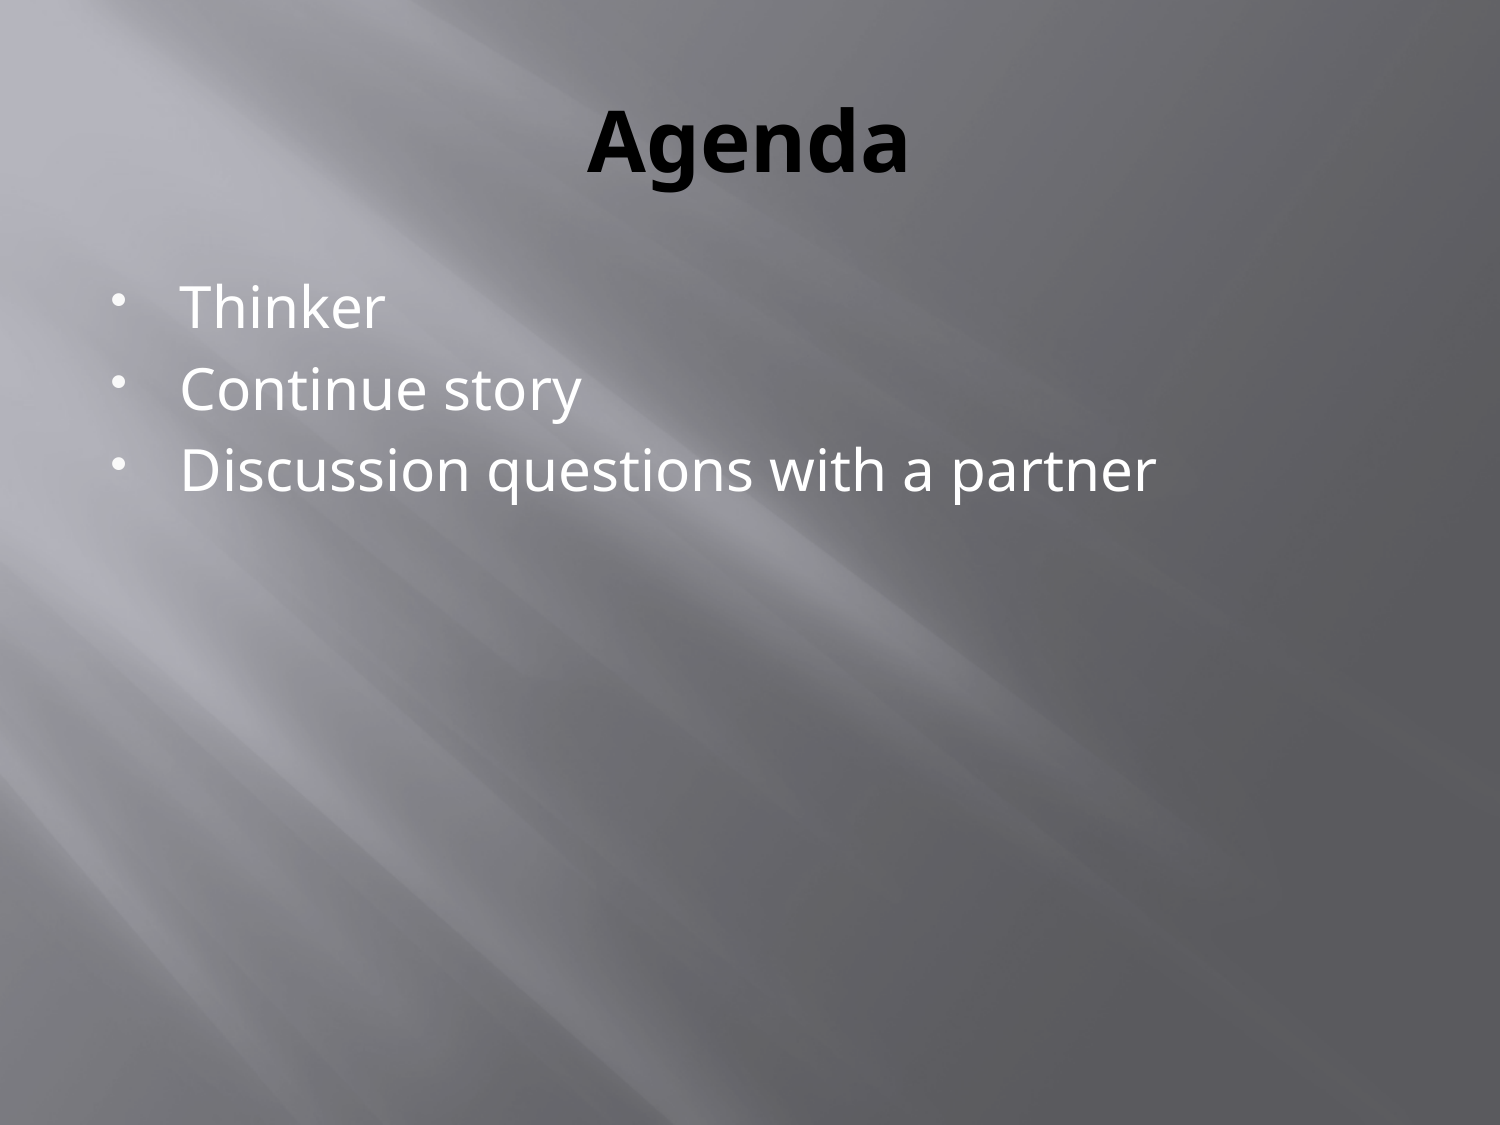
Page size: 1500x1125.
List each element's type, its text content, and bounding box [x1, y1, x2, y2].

title Agenda [75, 45, 1425, 233]
list Thinker Continue story Discussion questions with a partner [75, 262, 1425, 1035]
